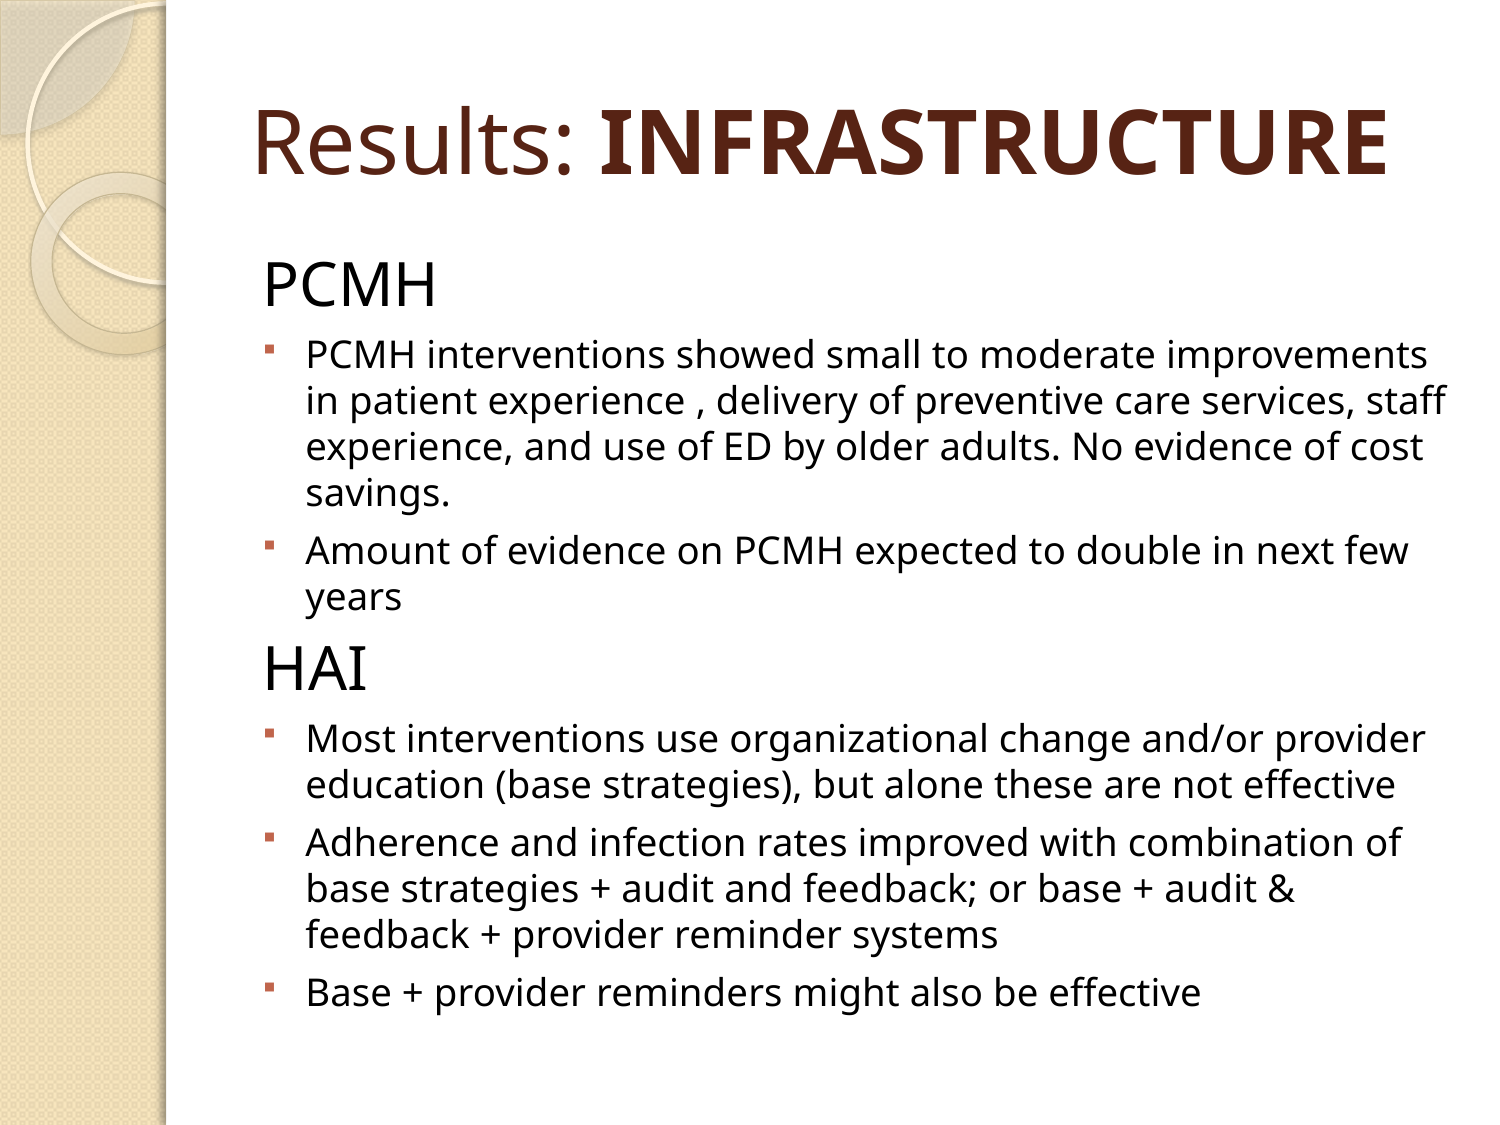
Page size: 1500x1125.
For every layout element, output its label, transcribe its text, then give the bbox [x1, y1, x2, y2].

list PCMH PCMH interventions showed small to moderate improvements in patient experience , delivery of preventive care services, staff experience, and use of ED by older adults. No evidence of cost savings. Amount of evidence on PCMH expected to double in next few years HAI Most interventions use organizational change and/or provider education (base strategies), but alone these are not effective Adherence and infection rates improved with combination of base strategies + audit and feedback; or base + audit & feedback + provider reminder systems Base + provider reminders might also be effective [235, 237, 1466, 1025]
title Results: Infrastructure [235, 45, 1466, 233]
